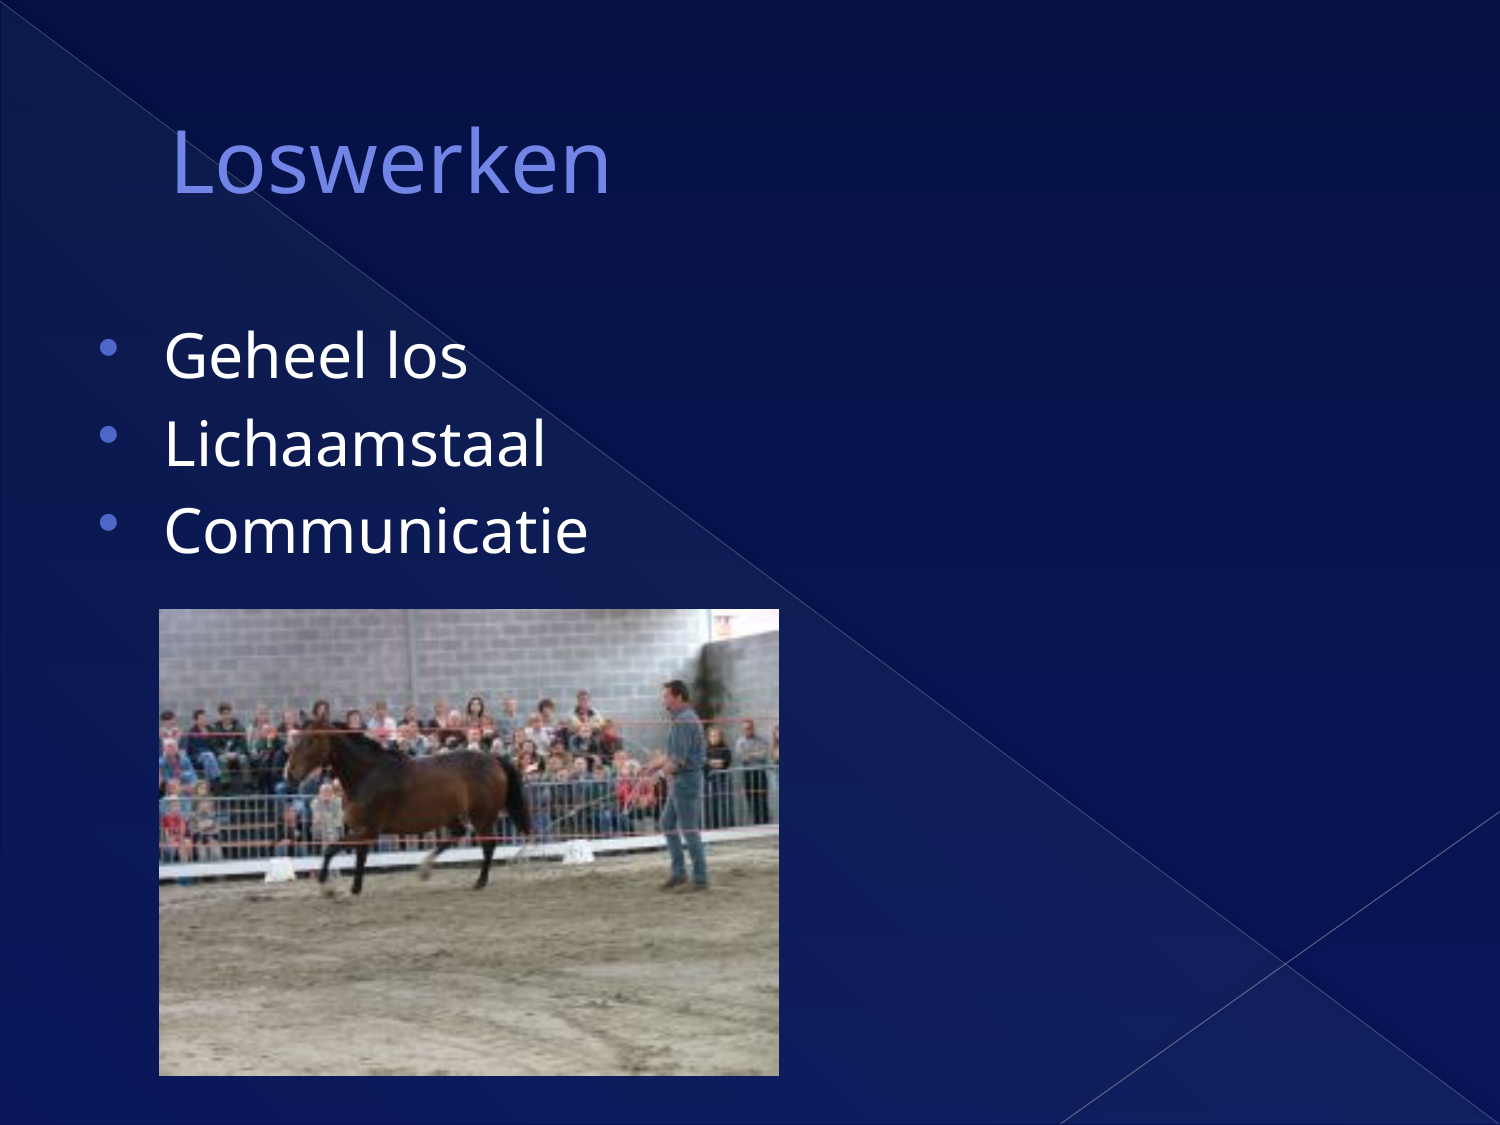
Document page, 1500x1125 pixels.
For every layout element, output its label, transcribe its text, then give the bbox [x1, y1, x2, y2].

title Loswerken [75, 43, 1425, 274]
picture [159, 609, 780, 1076]
list Geheel los Lichaamstaal Communicatie [75, 308, 1425, 1059]
